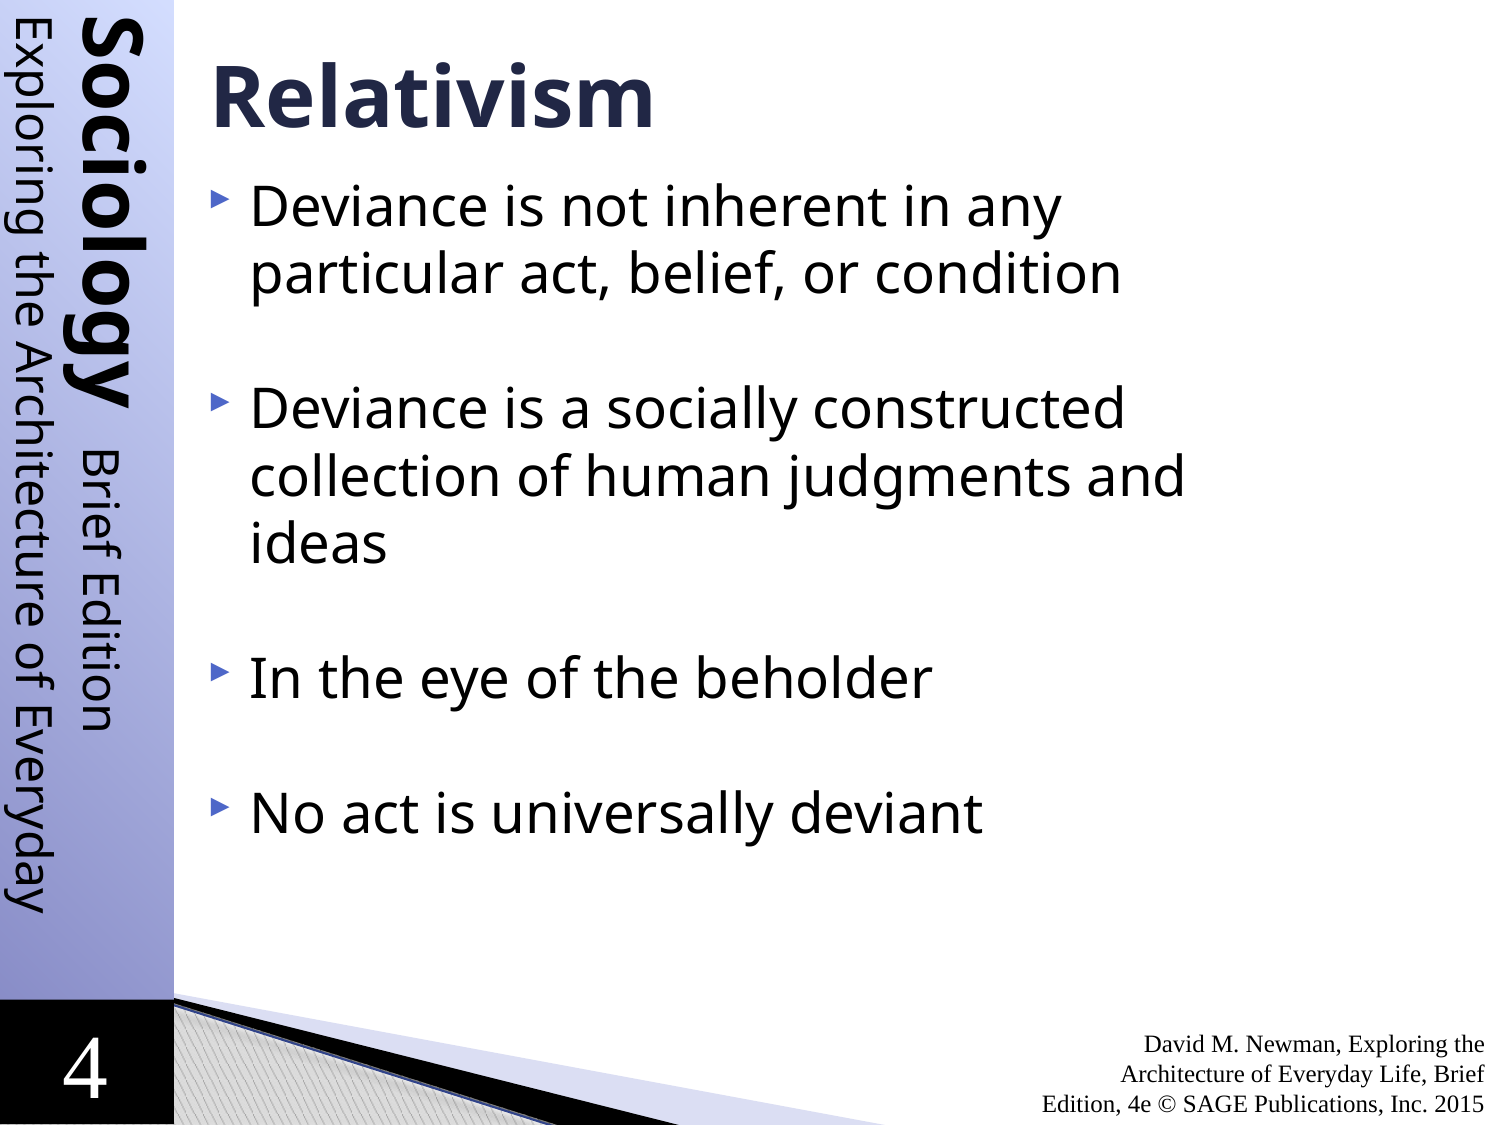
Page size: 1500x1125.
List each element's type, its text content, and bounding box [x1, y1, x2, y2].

picture [174, 1003, 558, 1125]
footer David M. Newman, Exploring the Architecture of Everyday Life, Brief Edition, 4e © SAGE Publications, Inc. 2015 [1025, 1065, 1500, 1125]
title Relativism [150, 0, 1500, 188]
list Deviance is not inherent in any particular act, belief, or condition Deviance is a socially constructed collection of human judgments and ideas In the eye of the beholder No act is universally deviant [174, 188, 1338, 962]
